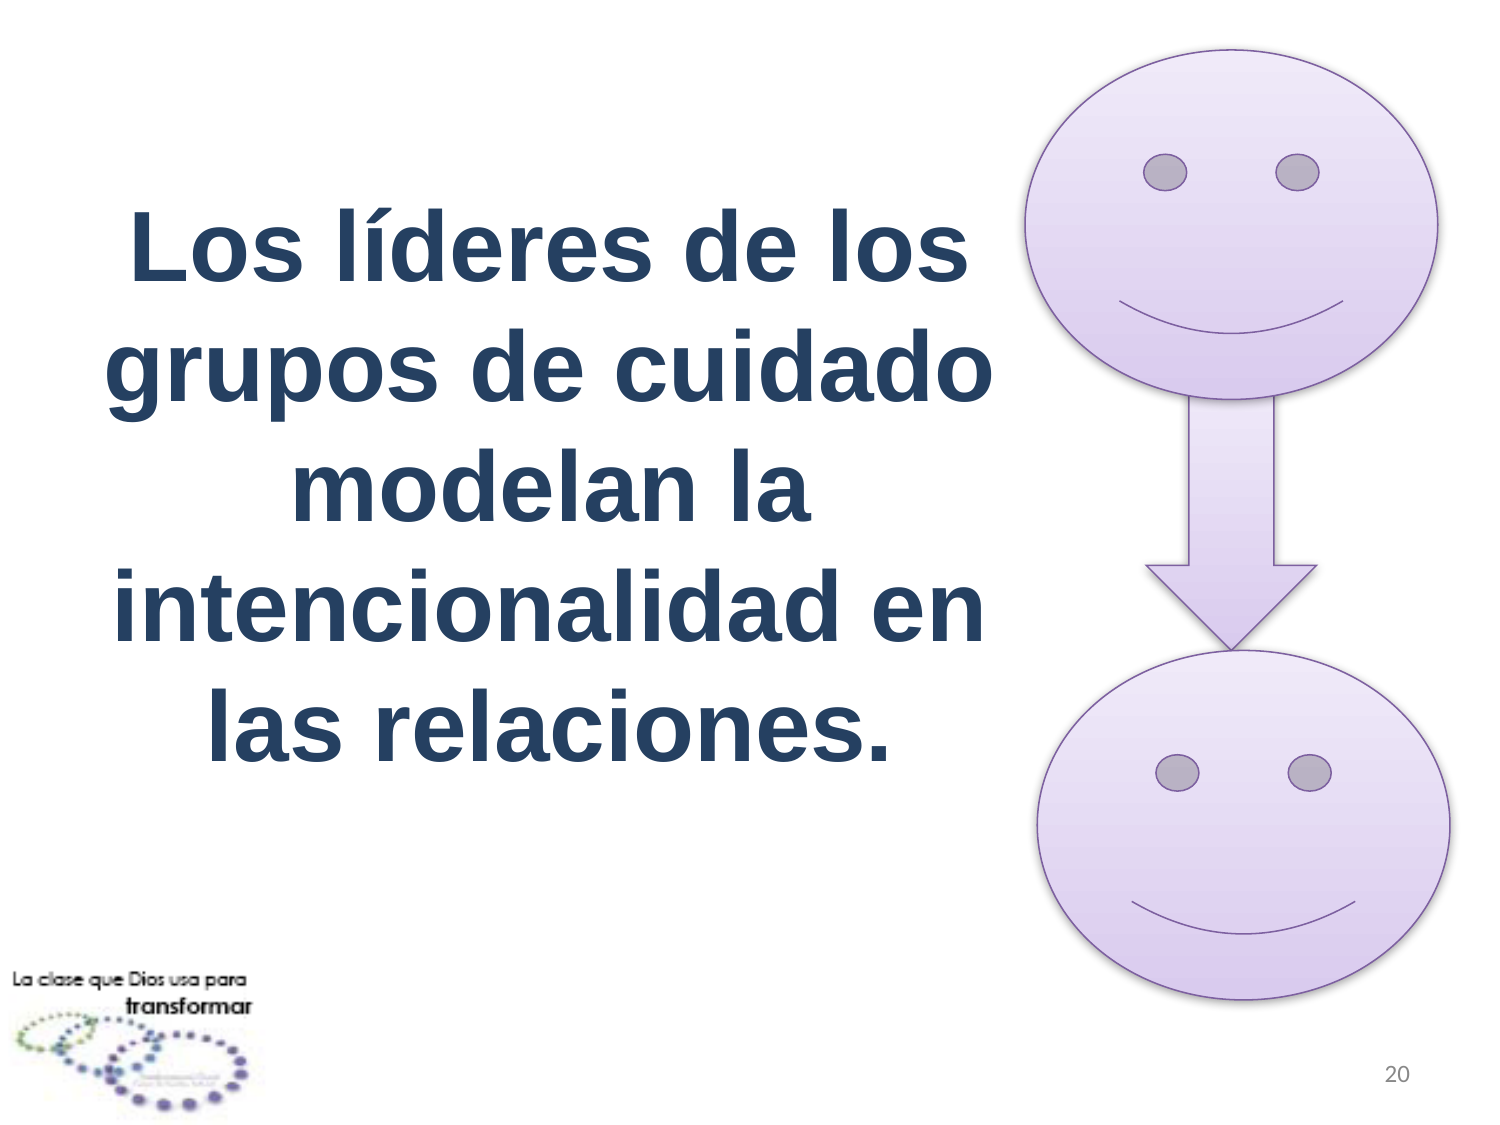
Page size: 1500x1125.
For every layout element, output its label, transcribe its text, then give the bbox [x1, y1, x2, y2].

picture [0, 937, 282, 1125]
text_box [1024, 49, 1451, 1001]
slide_number 20 [1074, 1042, 1425, 1103]
title Los líderes de los grupos de cuidado modelan la intencionalidad en las relaciones. [87, 187, 1013, 776]
